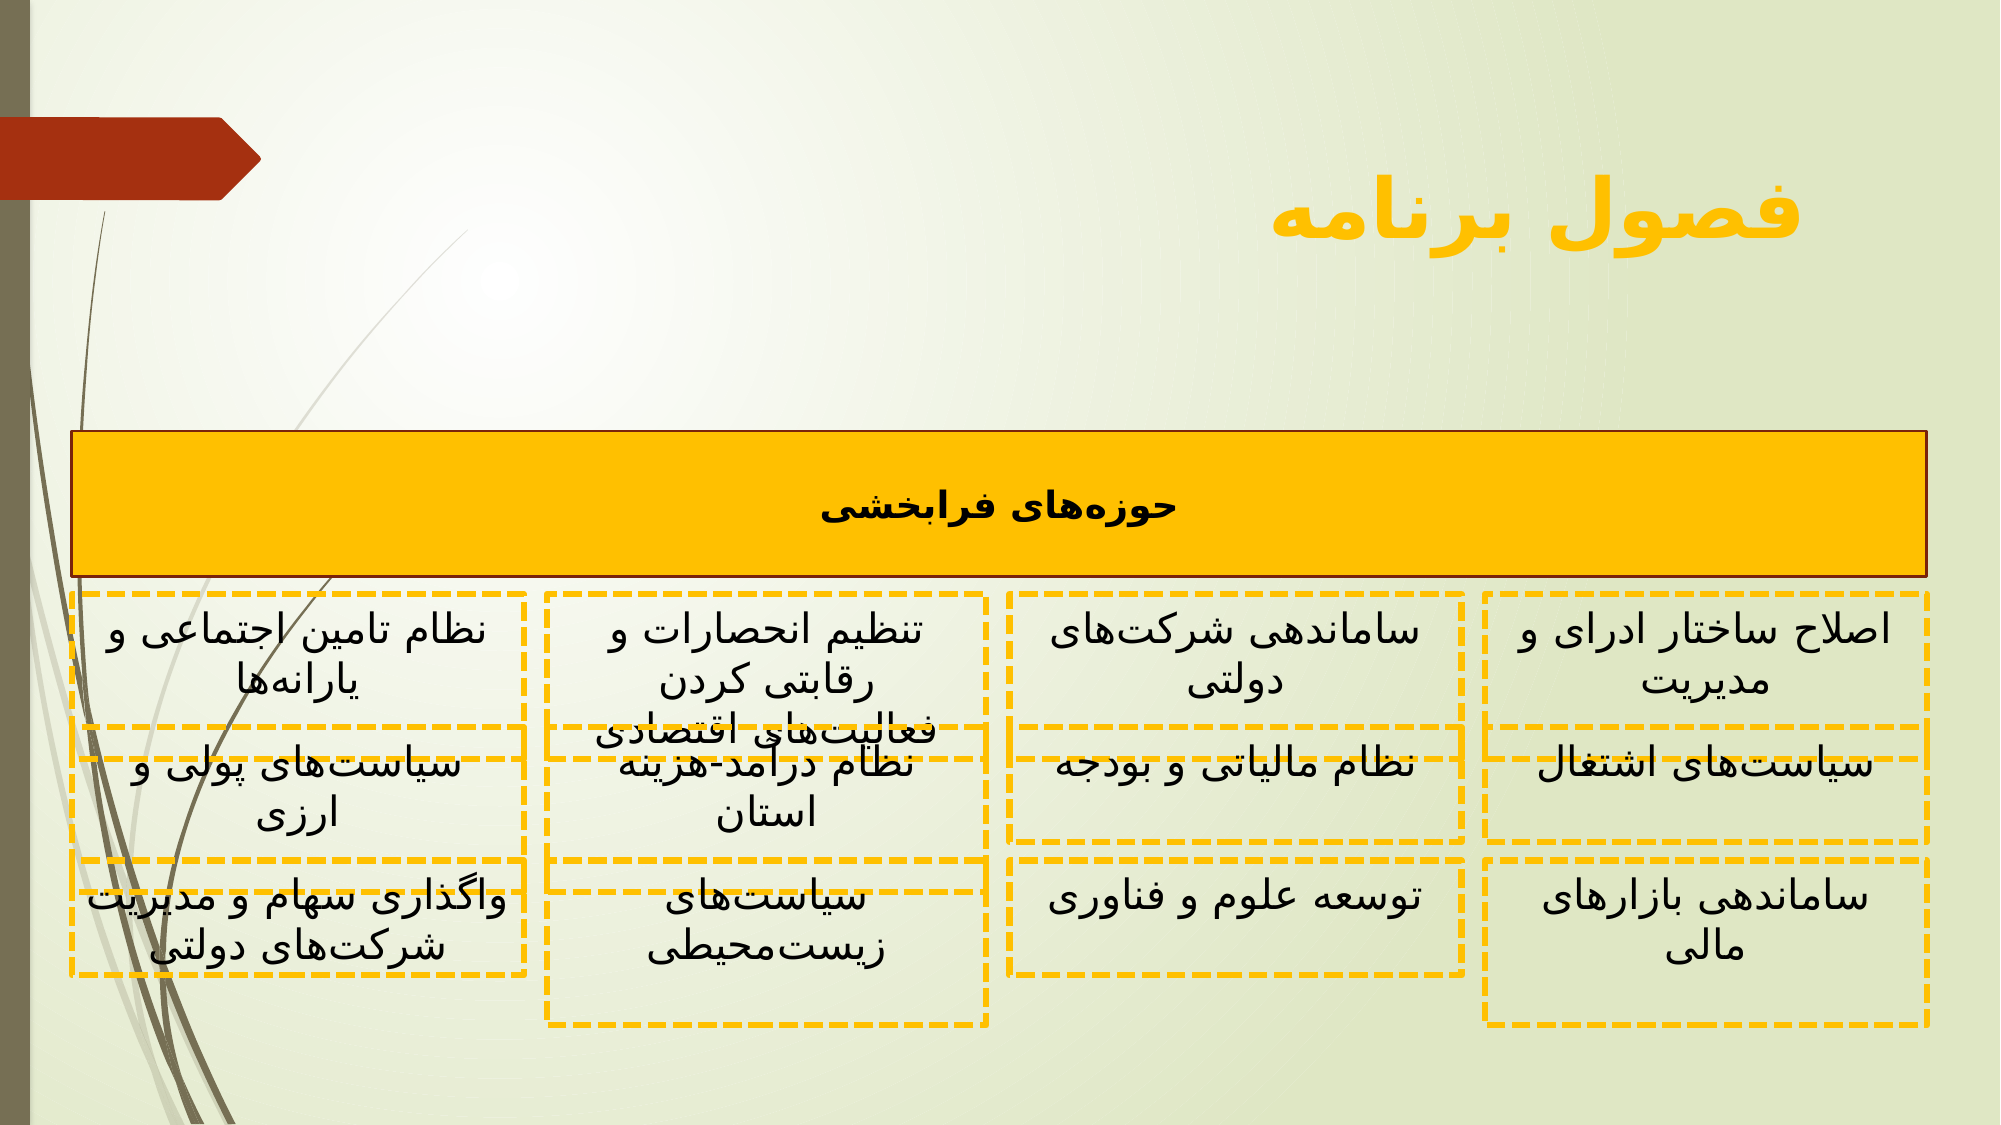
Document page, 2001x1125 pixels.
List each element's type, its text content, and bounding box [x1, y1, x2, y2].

text_box فصول برنامه [498, 147, 1822, 263]
text_box سیاست‌های پولی و ارزی [71, 727, 524, 860]
text_box سیاست‌های زیست‌محیطی [546, 860, 987, 1026]
text_box توسعه علوم و فناوری [1009, 860, 1462, 976]
text_box نظام درآمد-هزینه استان [546, 727, 987, 860]
text_box نظام مالیاتی و بودجه [1009, 727, 1462, 842]
text_box حوزه‌های فرابخشی [70, 430, 1928, 578]
text_box واگذاری سهام و مدیریت شرکت‌های دولتی [71, 860, 524, 976]
text_box تنظیم انحصارات و رقابتی کردن فعالیت‌های اقتصادی [546, 593, 987, 727]
text_box نظام تامین اجتماعی و یارانه‌ها [71, 593, 524, 727]
text_box ساماندهی بازارهای مالی [1484, 860, 1927, 1026]
text_box ساماندهی شرکت‌های دولتی [1009, 593, 1462, 727]
text_box اصلاح ساختار ادرای و مدیریت [1484, 593, 1927, 727]
text_box سیاست‌های اشتغال [1484, 727, 1927, 842]
